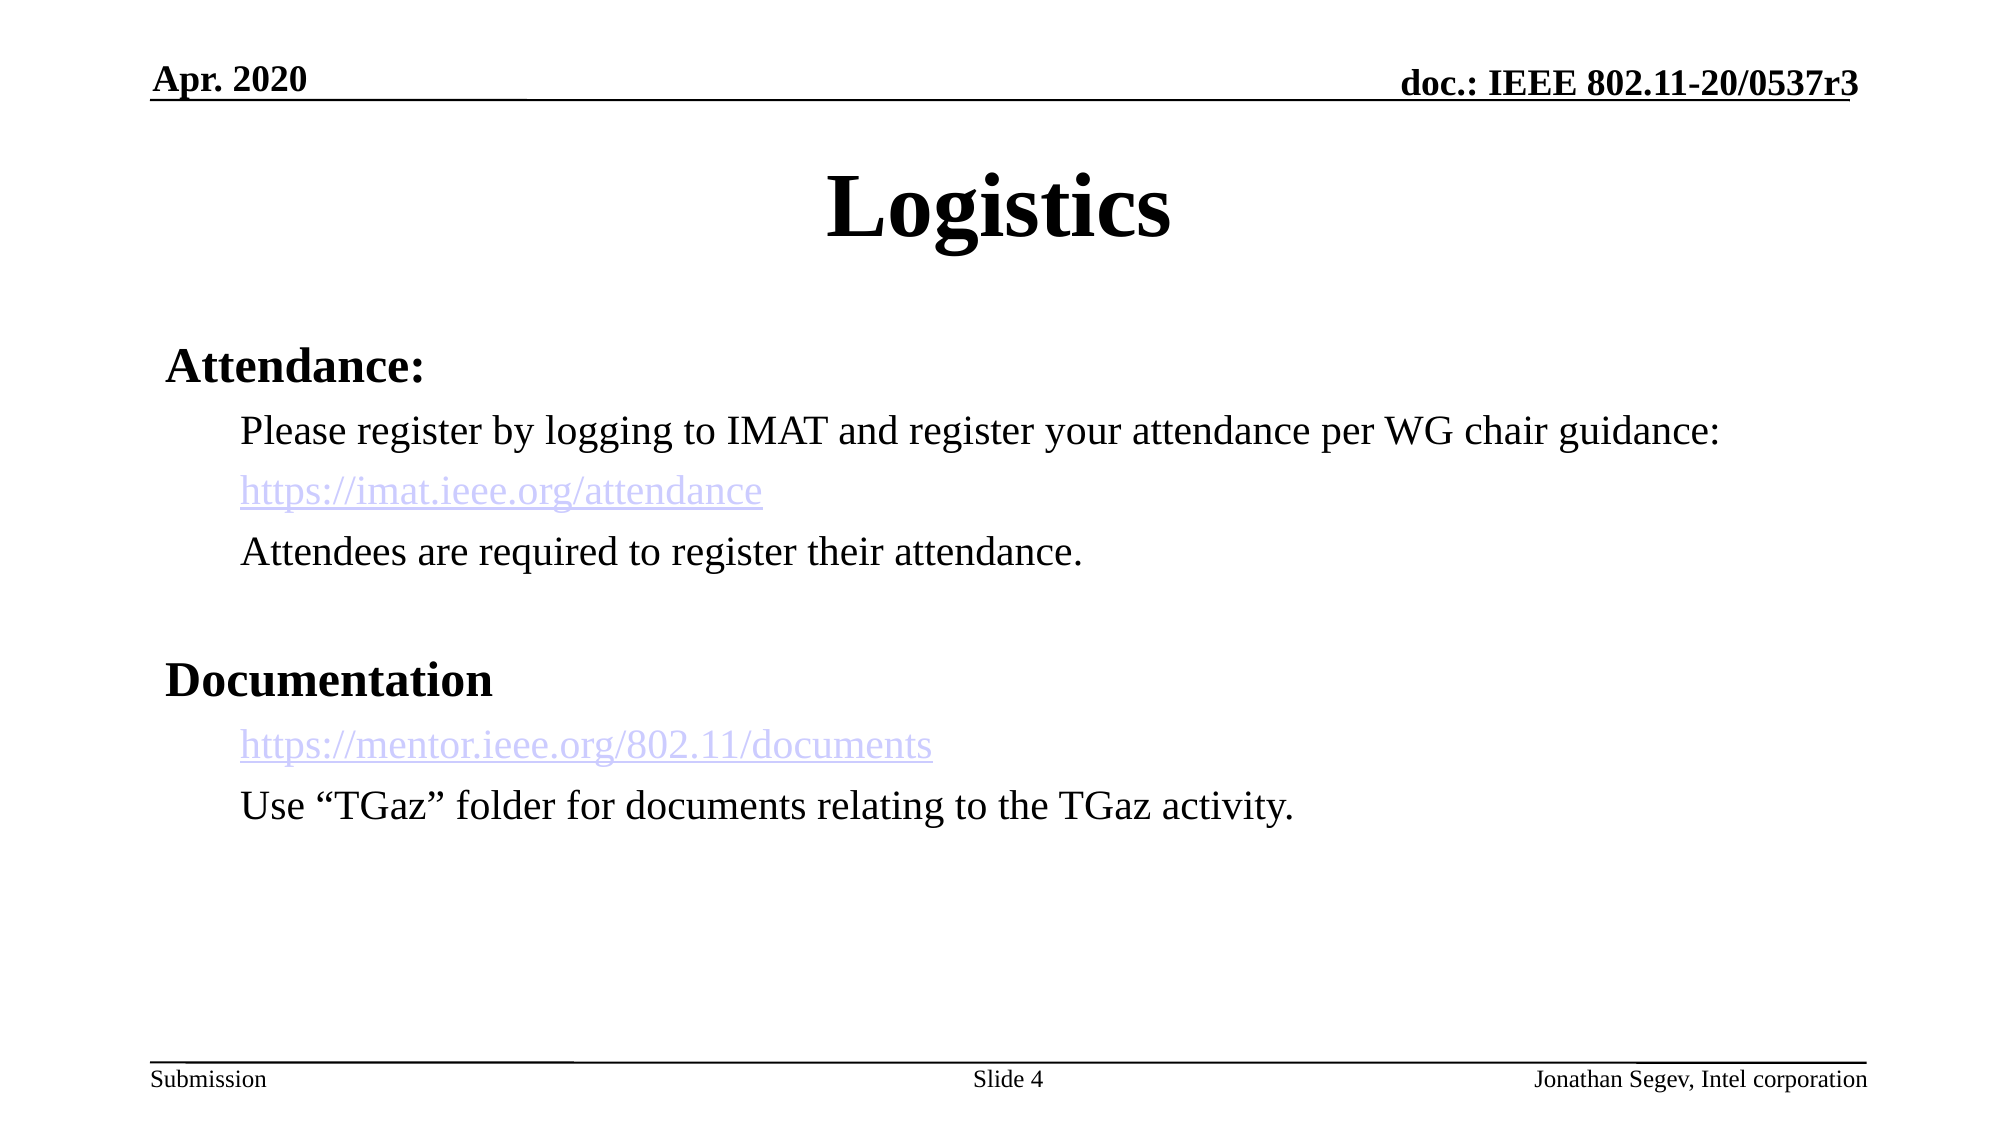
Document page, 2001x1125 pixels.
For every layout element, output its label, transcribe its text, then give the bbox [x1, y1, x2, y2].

title Logistics [149, 112, 1850, 288]
footer Jonathan Segev, Intel corporation [1171, 1061, 1869, 1093]
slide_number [152, 54, 563, 100]
slide_number Slide 4 [950, 1061, 1067, 1123]
list Attendance: Please register by logging to IMAT and register your attendance per WG chair guidance: https://imat.ieee.org/attendance Attendees are required to register their attendance. Documentation https://mentor.ieee.org/802.11/documents Use “TGaz” folder for documents relating to the TGaz activity. [149, 324, 1850, 1000]
